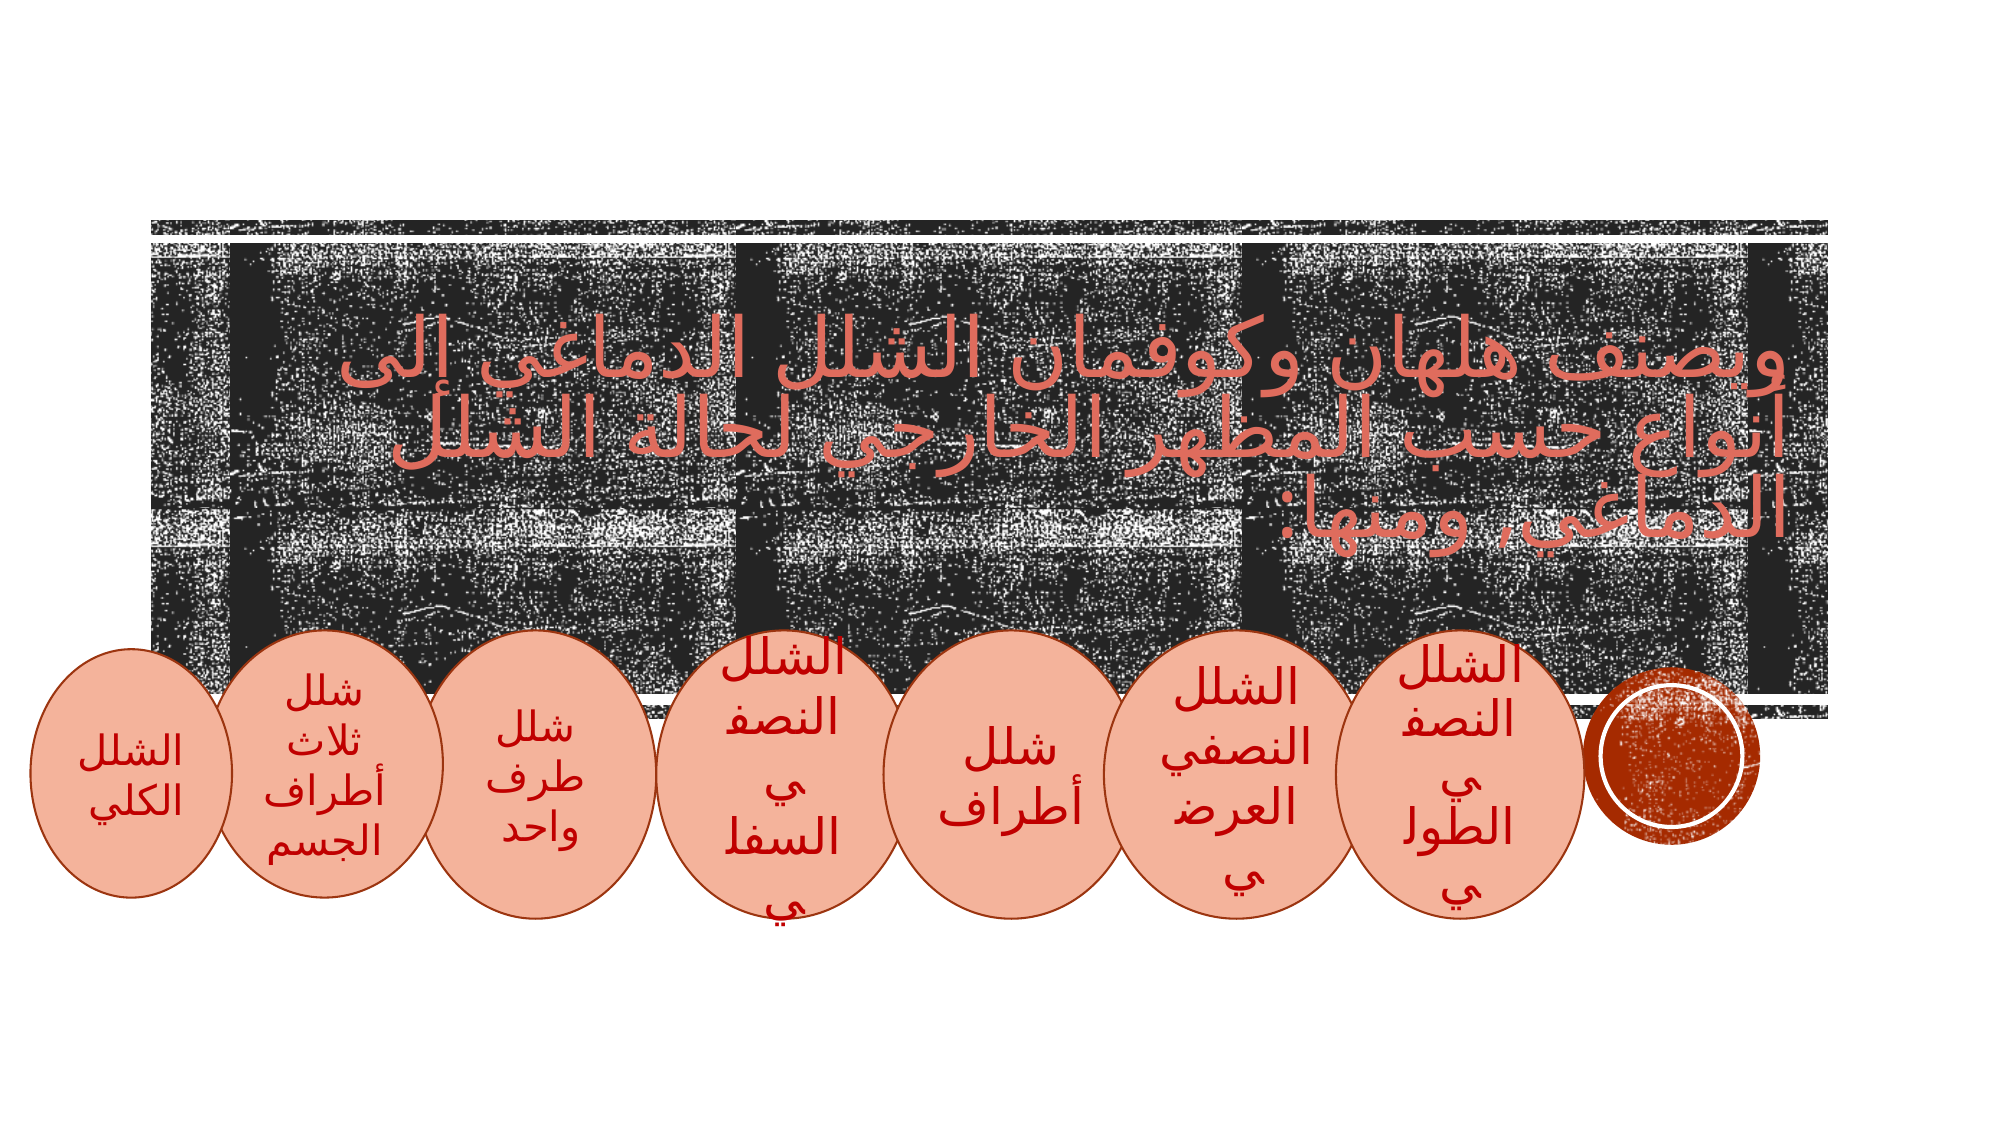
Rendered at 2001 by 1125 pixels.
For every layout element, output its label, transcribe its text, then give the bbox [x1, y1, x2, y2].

text_box شلل أطراف [882, 733, 1122, 920]
title ويصنف هلهان وكوفمان الشلل الدماغي إلى أنواع حسب المظهر الخارجي لحالة الشلل الدماغي, ومنها: [172, 234, 1808, 733]
text_box الشلل النصفي السفلي [655, 733, 898, 920]
text_box الشلل النصفي الطولي [1334, 629, 1586, 920]
text_box الشلل النصفي العرضي [1102, 629, 1352, 920]
text_box شلل ثلاث أطراف الجسم [217, 629, 444, 899]
text_box شلل طرف واحد [425, 733, 656, 920]
text_box الشلل الكلي [29, 648, 234, 899]
